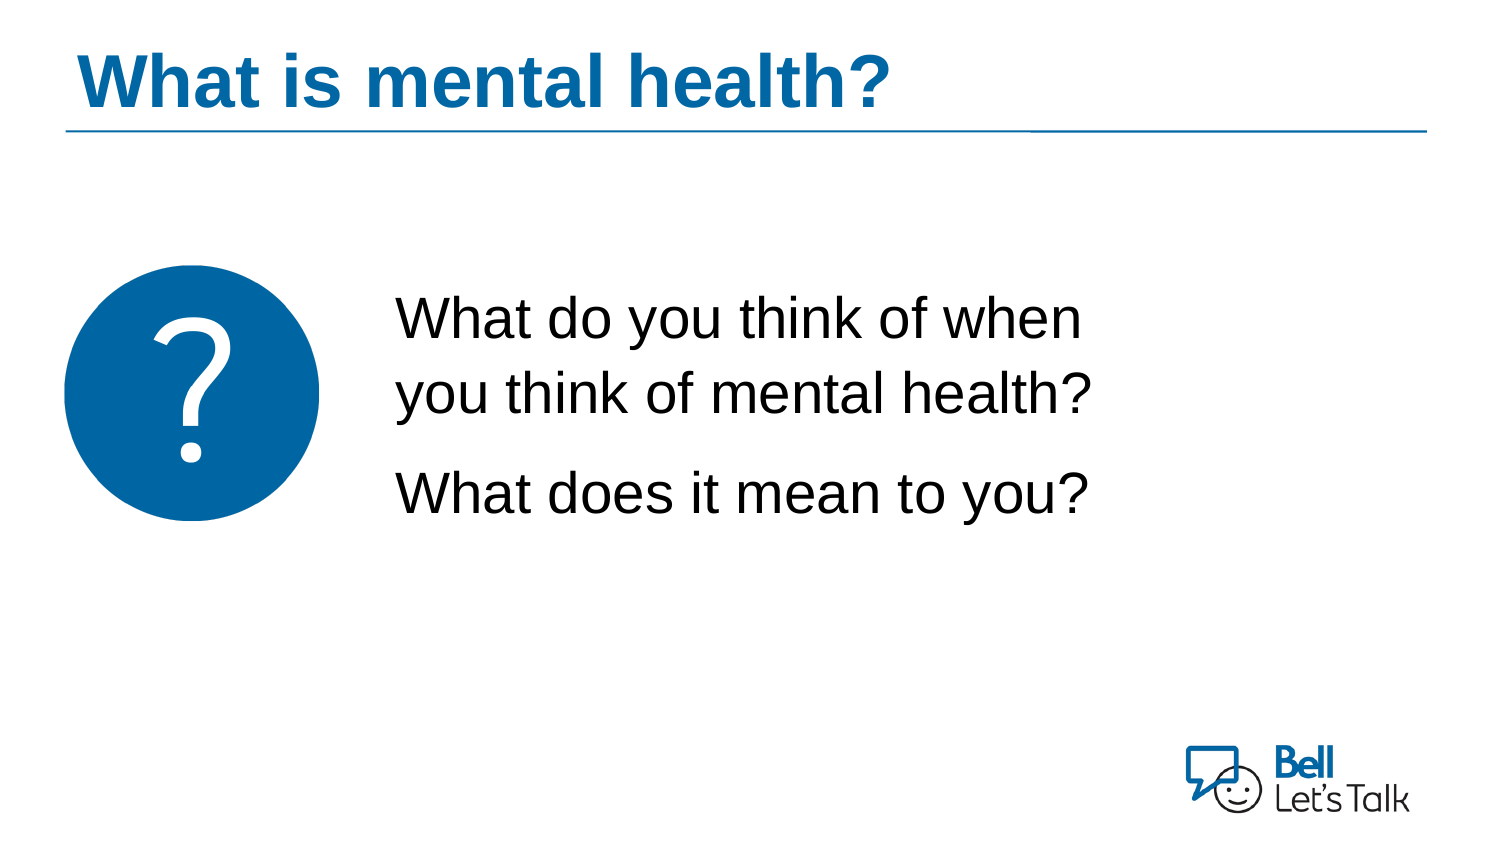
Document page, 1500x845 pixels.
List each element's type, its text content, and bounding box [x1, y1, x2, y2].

title What is mental health? [62, 15, 1433, 123]
picture [61, 263, 321, 523]
list What do you think of when you think of mental health? What does it mean to you? [361, 268, 1426, 733]
picture [1185, 742, 1410, 814]
